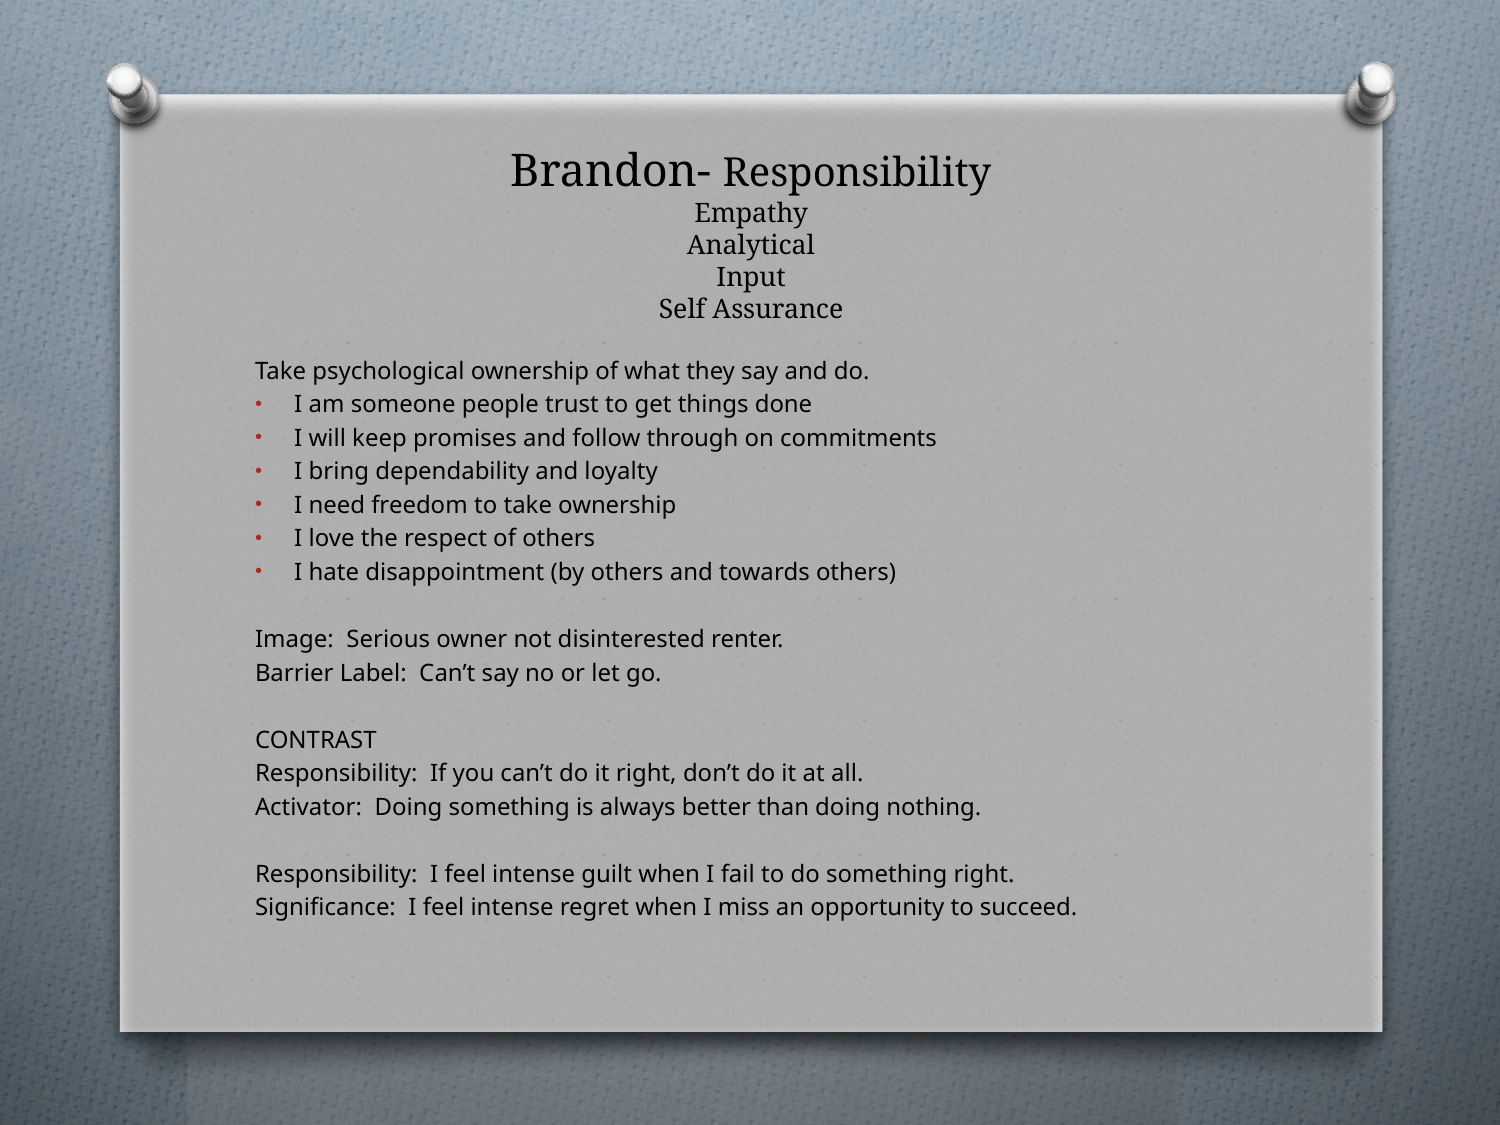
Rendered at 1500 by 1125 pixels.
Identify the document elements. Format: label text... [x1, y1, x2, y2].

title Brandon- Responsibility Empathy Analytical Input Self Assurance [179, 134, 1323, 332]
list Take psychological ownership of what they say and do. I am someone people trust to get things done I will keep promises and follow through on commitments I bring dependability and loyalty I need freedom to take ownership I love the respect of others I hate disappointment (by others and towards others) Image: Serious owner not disinterested renter. Barrier Label: Can’t say no or let go. CONTRAST Responsibility: If you can’t do it right, don’t do it at all. Activator: Doing something is always better than doing nothing. Responsibility: I feel intense guilt when I fail to do something right. Significance: I feel intense regret when I miss an opportunity to succeed. [240, 347, 1257, 939]
picture [1317, 35, 1439, 156]
picture [75, 29, 198, 153]
